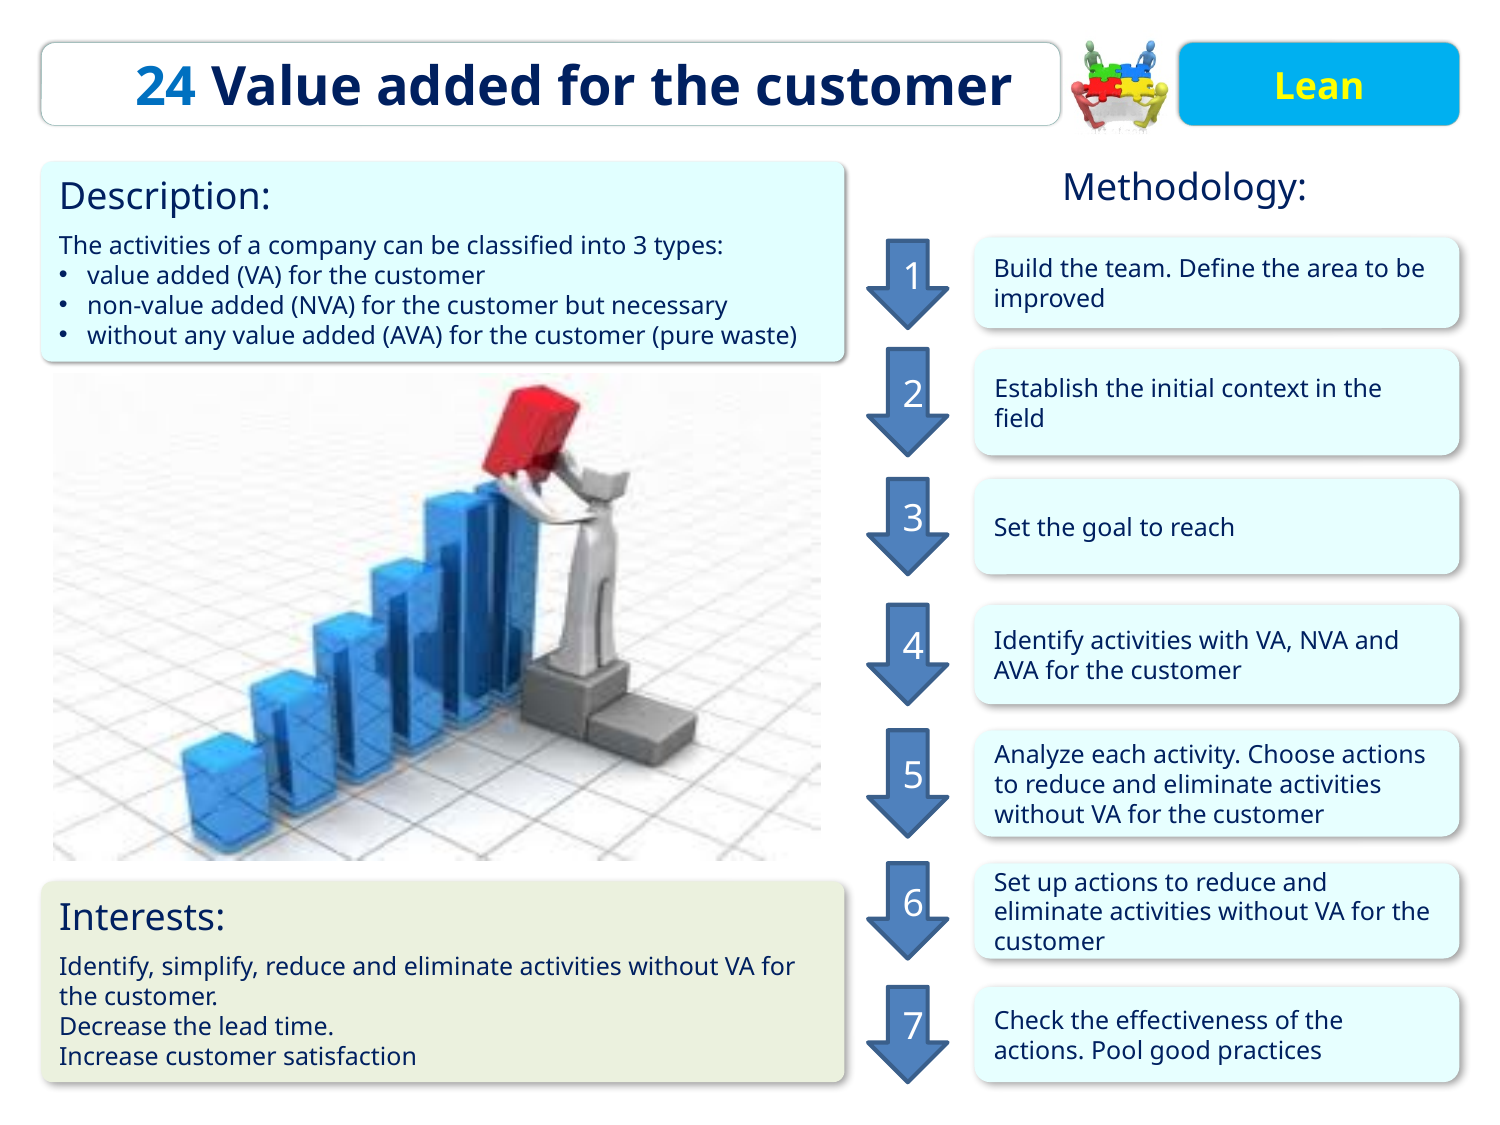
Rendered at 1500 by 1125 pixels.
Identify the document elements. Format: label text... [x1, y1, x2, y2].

text_box Methodology: [1044, 153, 1460, 217]
text_box Interests: Identify, simplify, reduce and eliminate activities without VA for the customer. Decrease the lead time. Increase customer satisfaction [39, 879, 847, 1085]
text_box Set up actions to reduce and eliminate activities without VA for the customer [972, 861, 1462, 961]
text_box 1 [866, 238, 950, 331]
text_box Description: The activities of a company can be classified into 3 types: value added (VA) for the customer non-value added (NVA) for the customer but necessary without any value added (AVA) for the customer (pure waste) [39, 159, 847, 364]
text_box Analyze each activity. Choose actions to reduce and eliminate activities without VA for the customer [972, 728, 1462, 839]
text_box Set the goal to reach [972, 476, 1462, 577]
picture [1063, 30, 1175, 143]
text_box Check the effectiveness of the actions. Pool good practices [972, 984, 1462, 1085]
text_box 5 [866, 728, 950, 839]
text_box 4 [866, 602, 950, 707]
text_box Identify activities with VA, NVA and AVA for the customer [972, 602, 1462, 707]
text_box 2 [866, 346, 950, 458]
text_box Establish the initial context in the field [972, 346, 1462, 458]
text_box 24 Value added for the customer [39, 40, 1058, 128]
text_box 3 [866, 476, 950, 577]
picture [52, 373, 822, 861]
text_box 6 [866, 861, 950, 961]
text_box Build the team. Define the area to be improved [972, 235, 1462, 331]
text_box Lean [1181, 40, 1462, 128]
text_box 7 [866, 984, 950, 1085]
